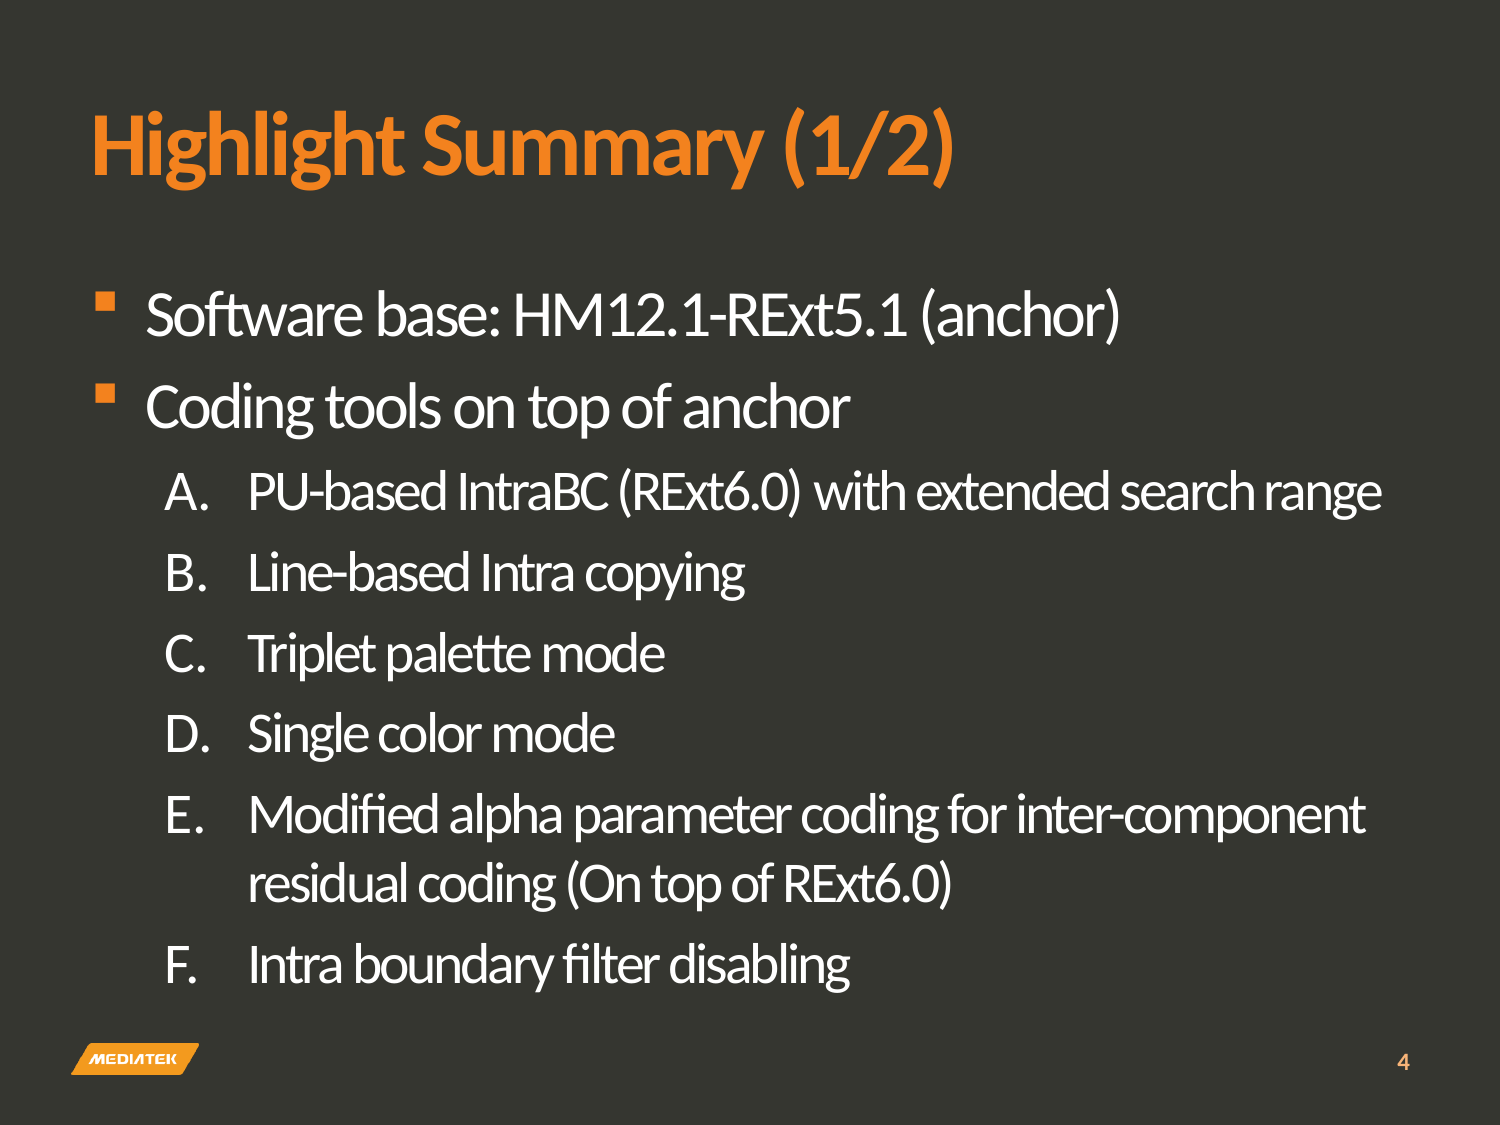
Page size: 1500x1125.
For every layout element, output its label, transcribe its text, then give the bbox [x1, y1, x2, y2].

picture [71, 1043, 199, 1075]
list Software base: HM12.1-RExt5.1 (anchor) Coding tools on top of anchor PU-based IntraBC (RExt6.0) with extended search range Line-based Intra copying Triplet palette mode Single color mode Modified alpha parameter coding for inter-component residual coding (On top of RExt6.0) Intra boundary filter disabling [75, 262, 1425, 1005]
slide_number 4 [1251, 1029, 1425, 1090]
title Highlight Summary (1/2) [75, 45, 1425, 233]
